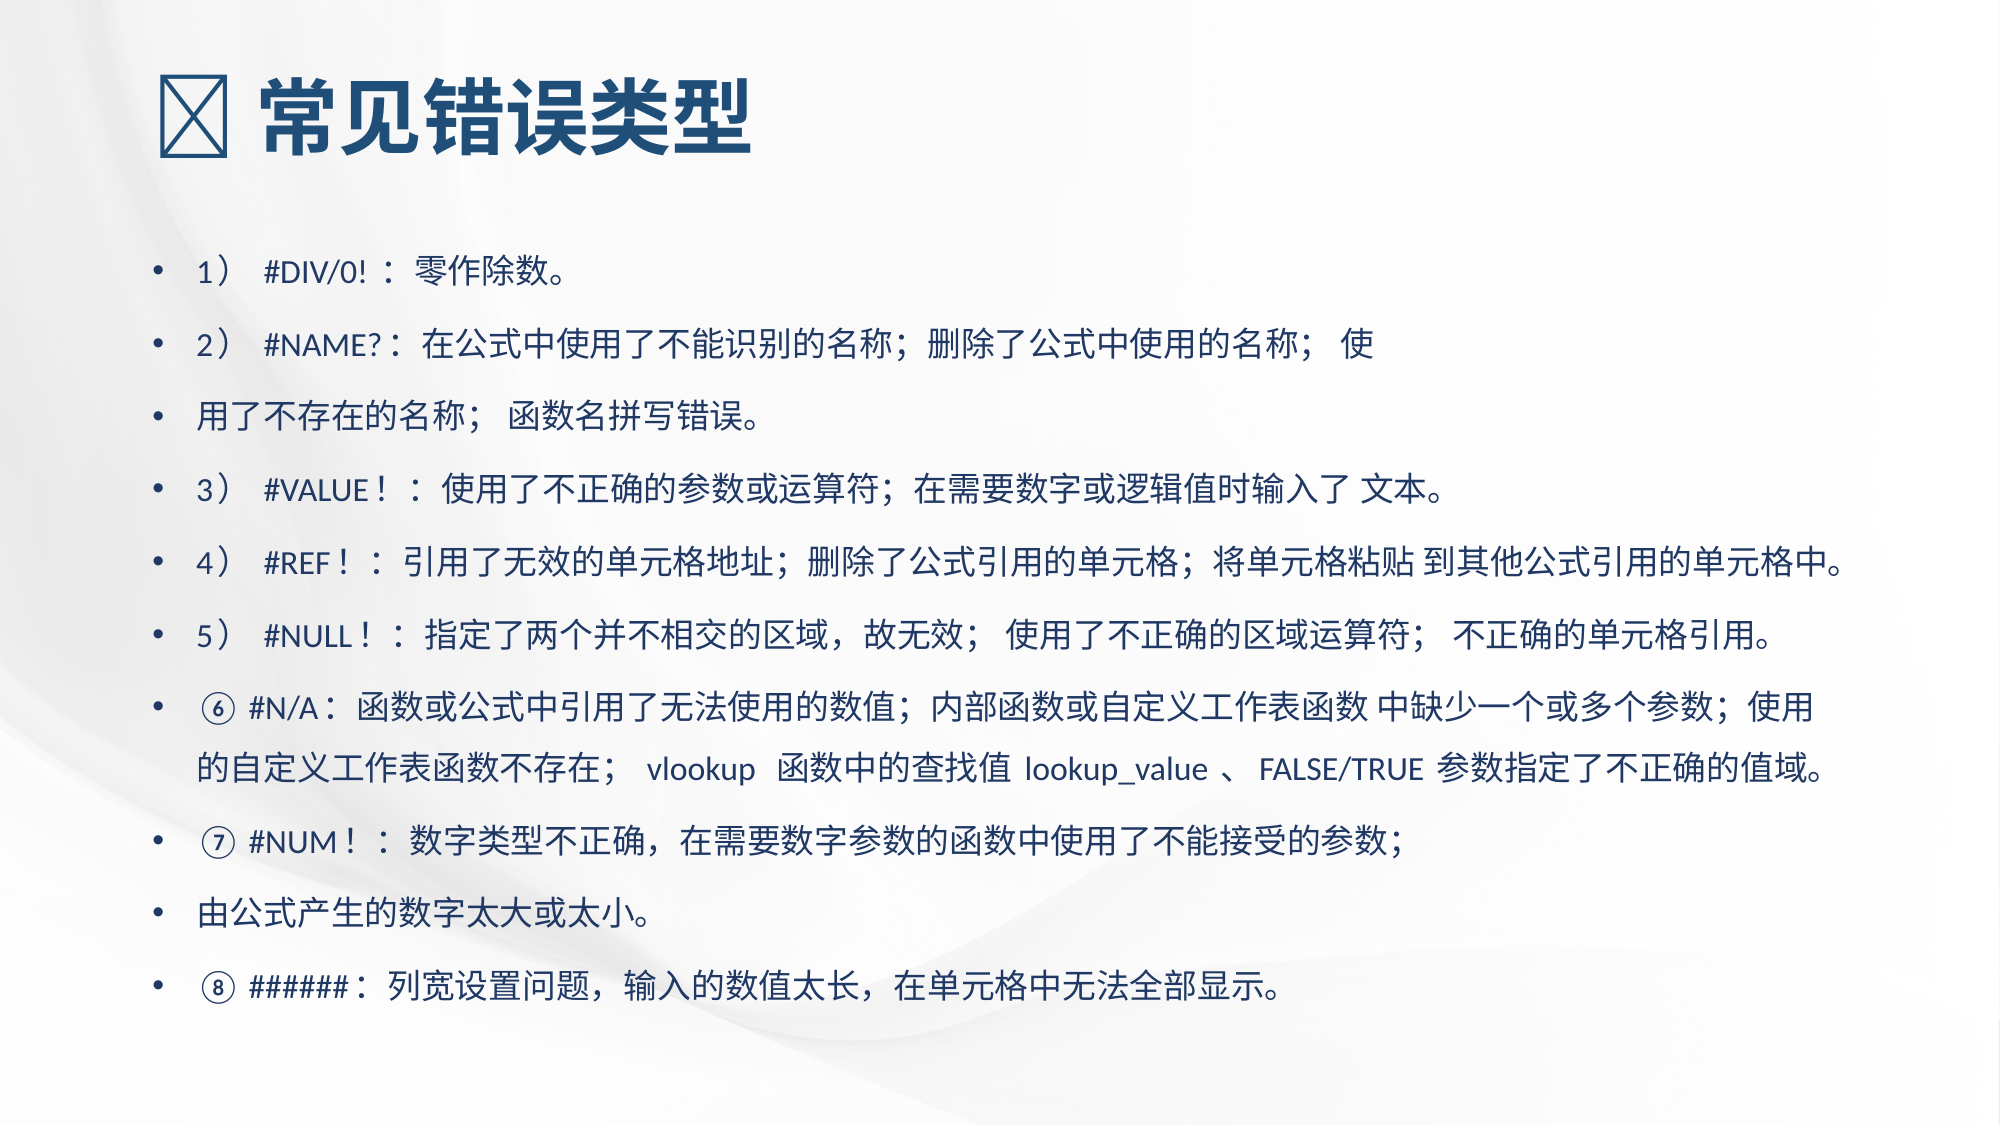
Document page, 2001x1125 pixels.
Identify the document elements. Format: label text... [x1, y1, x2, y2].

title 常见错误类型 [137, 59, 1863, 184]
list 1） #DIV/0! ：零作除数。 2） #NAME?：在公式中使用了不能识别的名称；删除了公式中使用的名称； 使 用了不存在的名称； 函数名拼写错误。 3） #VALUE！：使用了不正确的参数或运算符；在需要数字或逻辑值时输入了 文本。 4） #REF！：引用了无效的单元格地址；删除了公式引用的单元格；将单元格粘贴 到其他公式引用的单元格中。 5） #NULL！：指定了两个并不相交的区域，故无效； 使用了不正确的区域运算符； 不正确的单元格引用。 ⑥ #N/A：函数或公式中引用了无法使用的数值；内部函数或自定义工作表函数 中缺少一个或多个参数；使用的自定义工作表函数不存在； vlookup 函数中的查找值 lookup_value 、FALSE/TRUE 参数指定了不正确的值域。 ⑦ #NUM！：数字类型不正确，在需要数字参数的函数中使用了不能接受的参数； 由公式产生的数字太大或太小。 ⑧ ######：列宽设置问题，输入的数值太长，在单元格中无法全部显示。 [137, 222, 1863, 1043]
